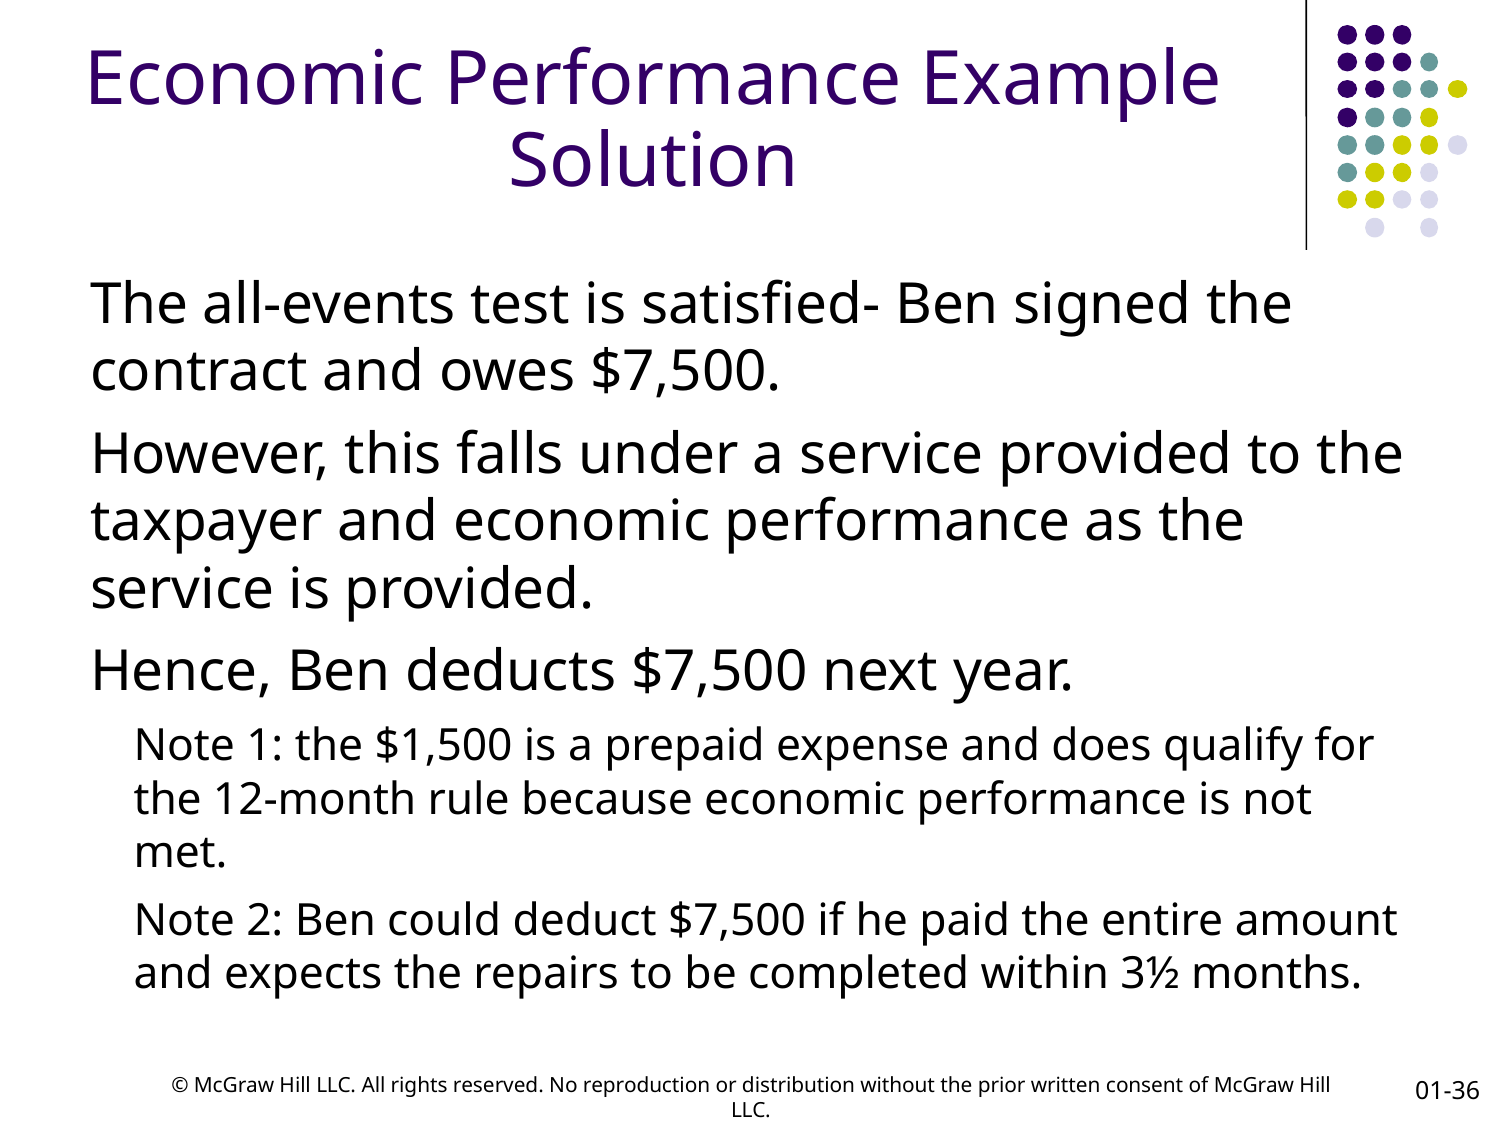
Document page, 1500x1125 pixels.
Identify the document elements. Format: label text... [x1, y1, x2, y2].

slide_number 01-36 [1345, 1061, 1496, 1122]
title Economic Performance Example Solution [32, 8, 1275, 234]
list The all-events test is satisfied- Ben signed the contract and owes $7,500. However, this falls under a service provided to the taxpayer and economic performance as the service is provided. Hence, Ben deducts $7,500 next year. Note 1: the $1,500 is a prepaid expense and does qualify for the 12-month rule because economic performance is not met. Note 2: Ben could deduct $7,500 if he paid the entire amount and expects the repairs to be completed within 3½ months. [75, 259, 1425, 1062]
